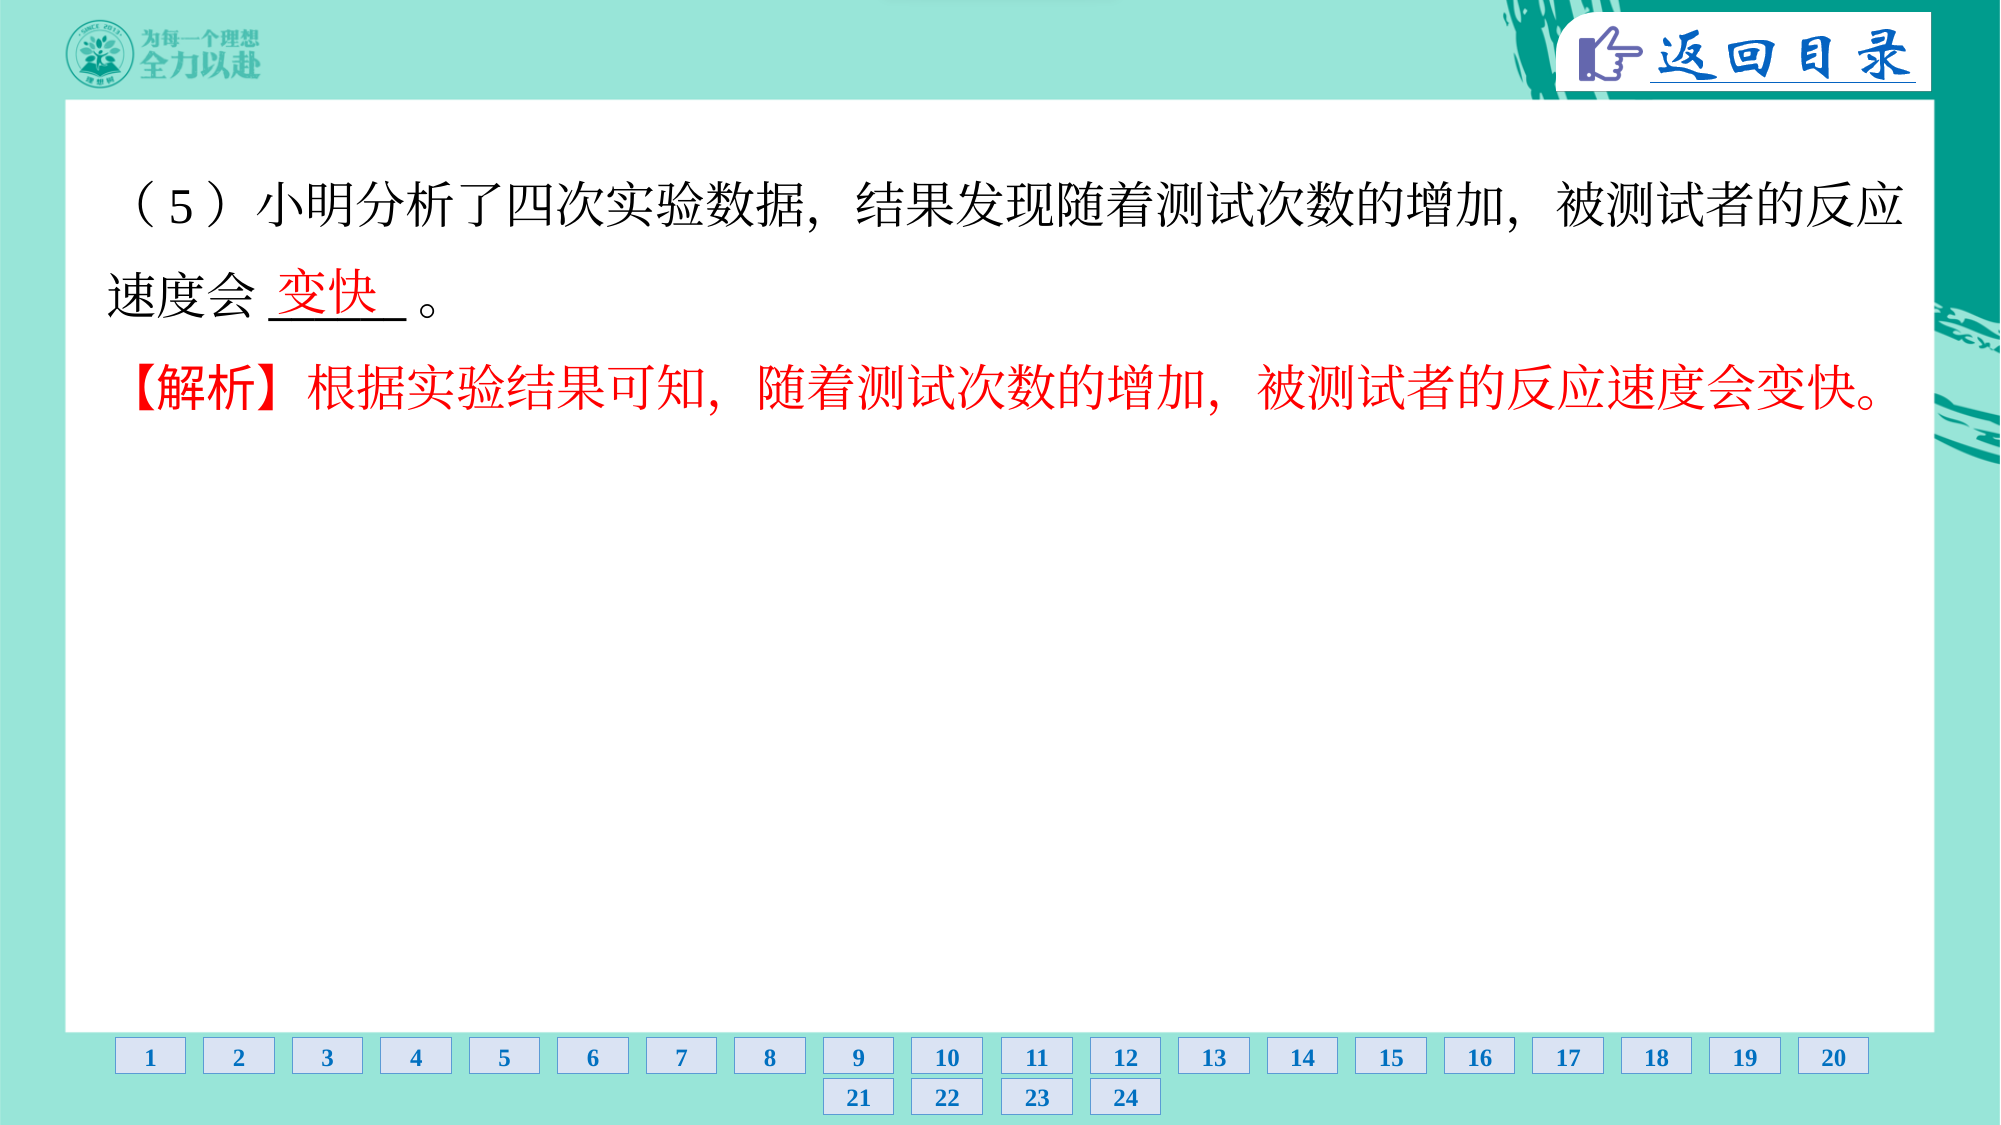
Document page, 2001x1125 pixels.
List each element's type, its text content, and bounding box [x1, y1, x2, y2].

text_box 变快 [259, 228, 396, 321]
text_box 【解析】根据实验结果可知，随着测试次数的增加，被测试者的反应速度会变快。 [106, 329, 1931, 417]
text_box （5）小明分析了四次实验数据，结果发现随着测试次数的增加，被测试者的反应 速度会______。 [106, 141, 1895, 325]
picture [0, 0, 2000, 1125]
